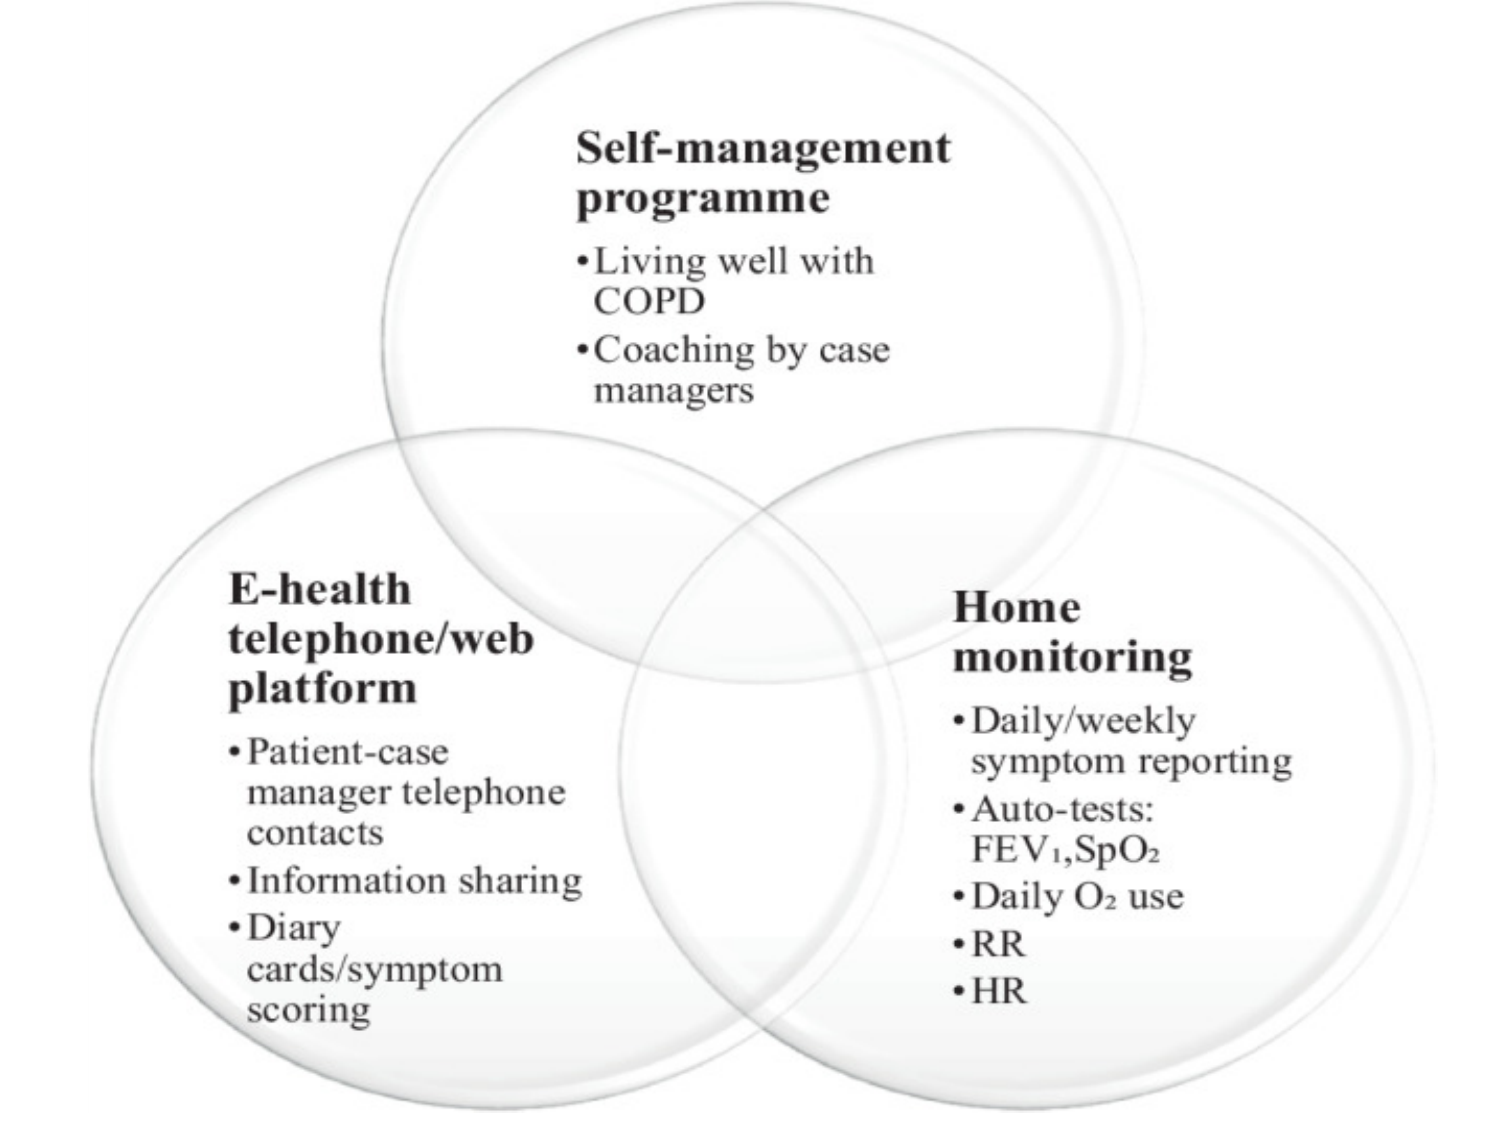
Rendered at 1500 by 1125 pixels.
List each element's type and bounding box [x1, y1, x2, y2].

picture [87, 0, 1438, 1113]
